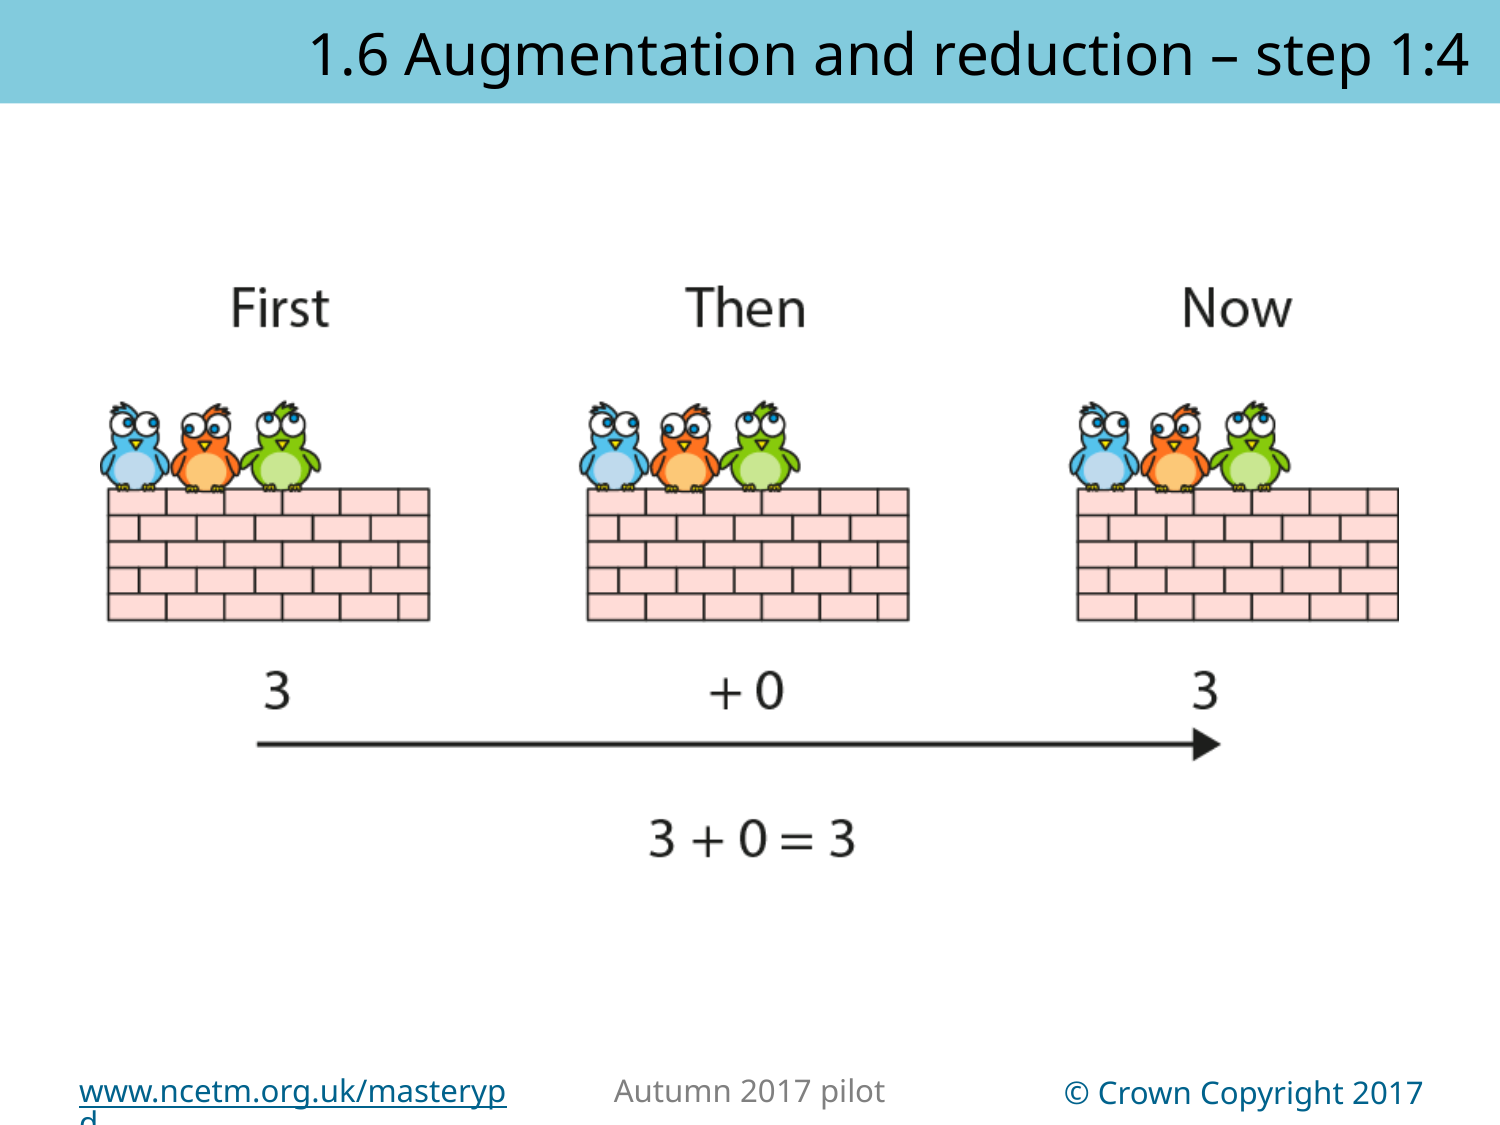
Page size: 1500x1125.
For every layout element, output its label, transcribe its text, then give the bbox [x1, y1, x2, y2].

picture [88, 668, 1400, 776]
picture [643, 810, 857, 870]
list 1.6 Augmentation and reduction – step 1:4 [0, 0, 1500, 104]
picture [100, 278, 1399, 634]
